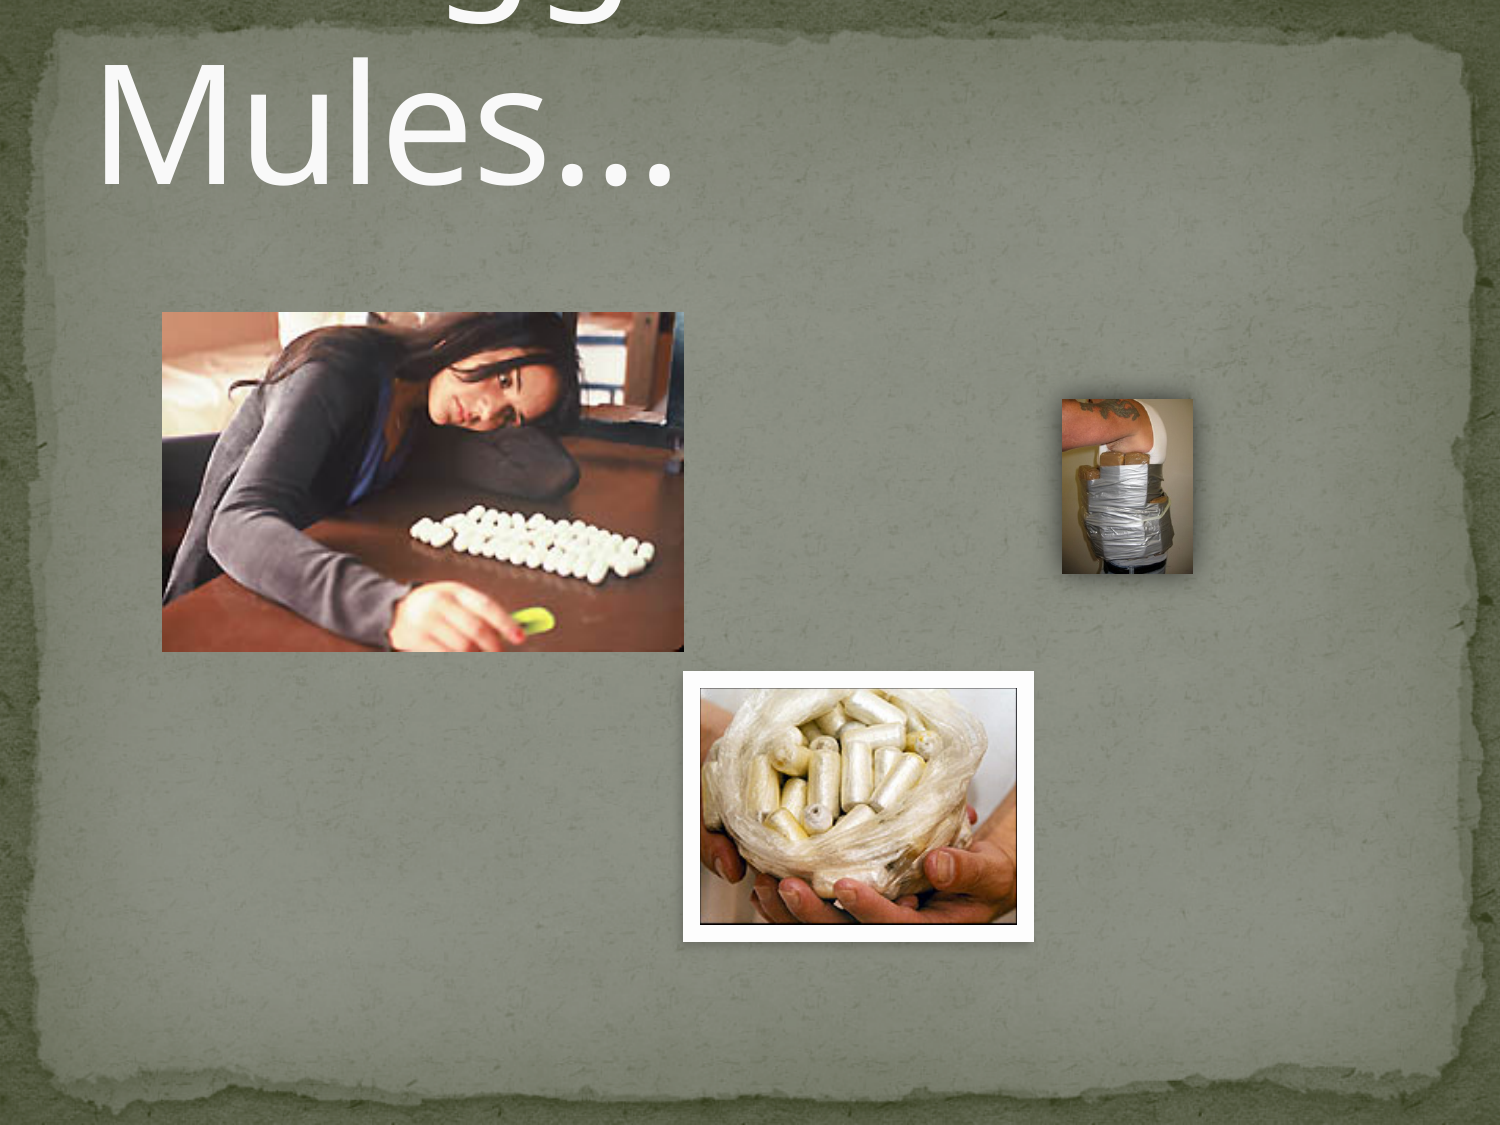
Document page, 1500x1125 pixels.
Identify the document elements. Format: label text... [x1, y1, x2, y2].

title Smugglers & Mules… [74, 24, 1425, 225]
picture [700, 688, 1017, 925]
picture [1062, 399, 1193, 574]
picture [162, 312, 684, 652]
